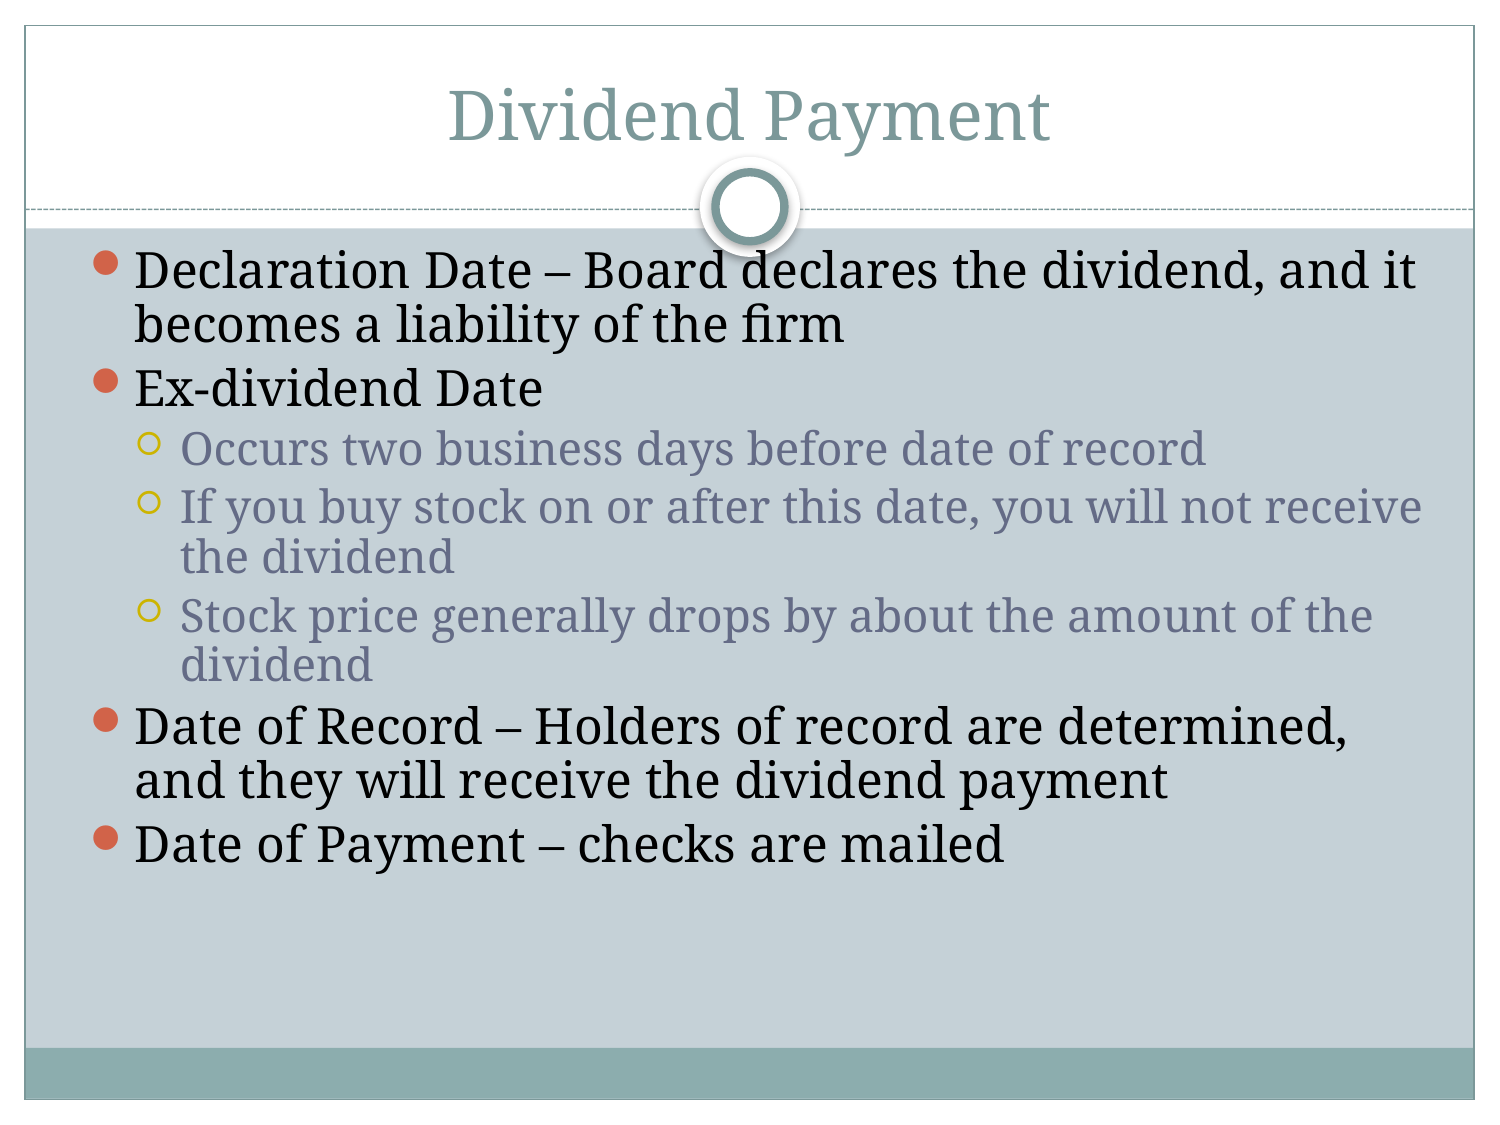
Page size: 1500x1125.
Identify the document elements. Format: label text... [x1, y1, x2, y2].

list Declaration Date – Board declares the dividend, and it becomes a liability of the firm Ex-dividend Date Occurs two business days before date of record If you buy stock on or after this date, you will not receive the dividend Stock price generally drops by about the amount of the dividend Date of Record – Holders of record are determined, and they will receive the dividend payment Date of Payment – checks are mailed [75, 237, 1450, 981]
title Dividend Payment [49, 37, 1450, 162]
